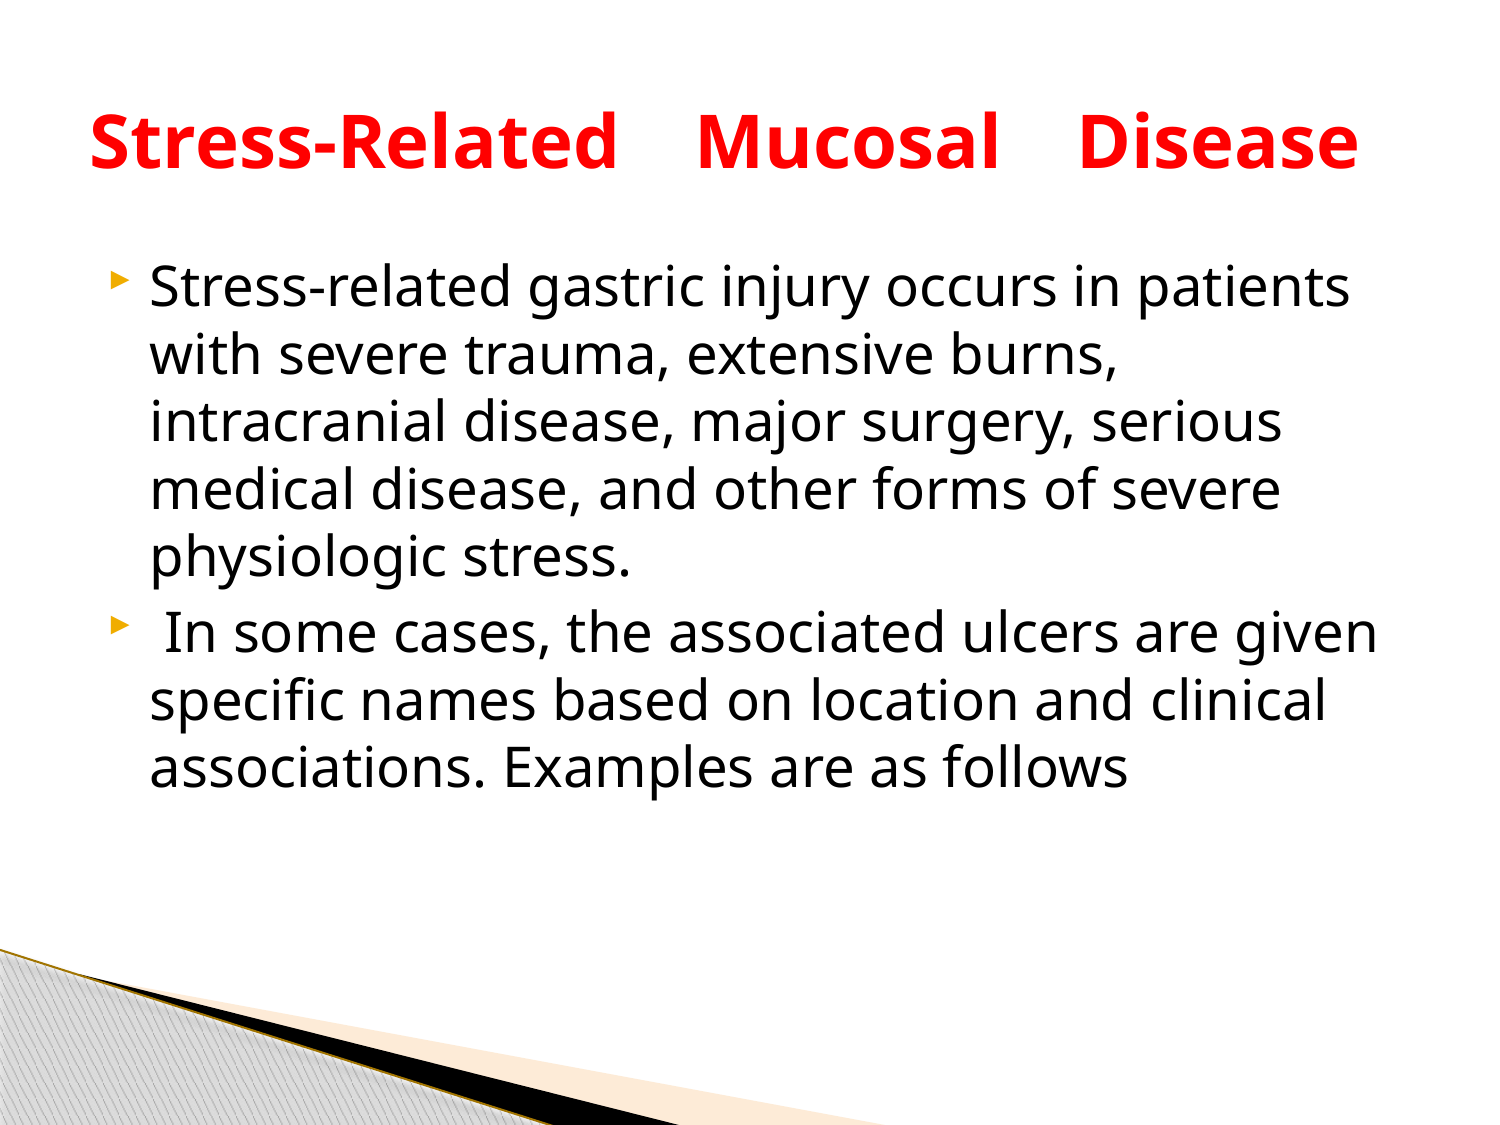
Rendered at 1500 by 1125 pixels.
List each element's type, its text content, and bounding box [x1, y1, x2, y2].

title Stress-Related Mucosal Disease [75, 45, 1425, 233]
list Stress-related gastric injury occurs in patients with severe trauma, extensive burns, intracranial disease, major surgery, serious medical disease, and other forms of severe physiologic stress. In some cases, the associated ulcers are given specific names based on location and clinical associations. Examples are as follows [75, 243, 1425, 986]
